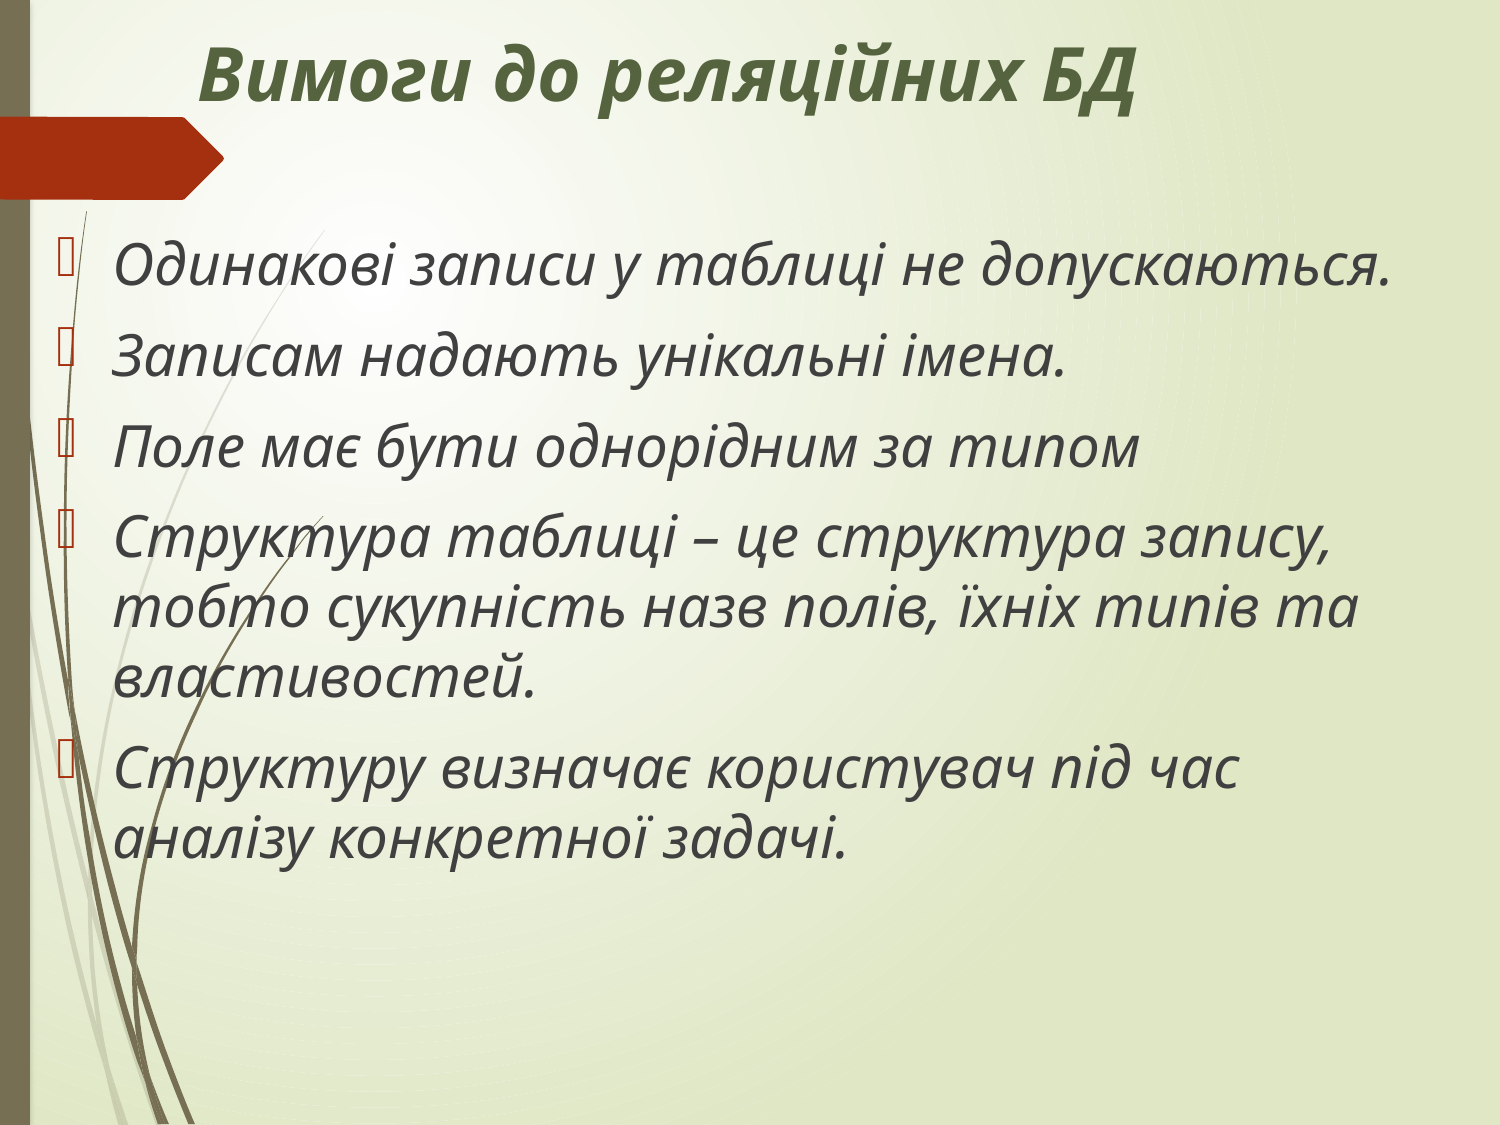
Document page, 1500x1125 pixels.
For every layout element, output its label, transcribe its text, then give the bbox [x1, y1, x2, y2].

list Одинакові записи у таблиці не допускаються. Записам надають унікальні імена. Поле має бути однорідним за типом Структура таблиці – це структура запису, тобто сукупність назв полів, їхніх типів та властивостей. Структуру визначає користувач під час аналізу конкретної задачі. [41, 219, 1471, 1005]
title Вимоги до реляційних БД [183, 19, 1471, 173]
